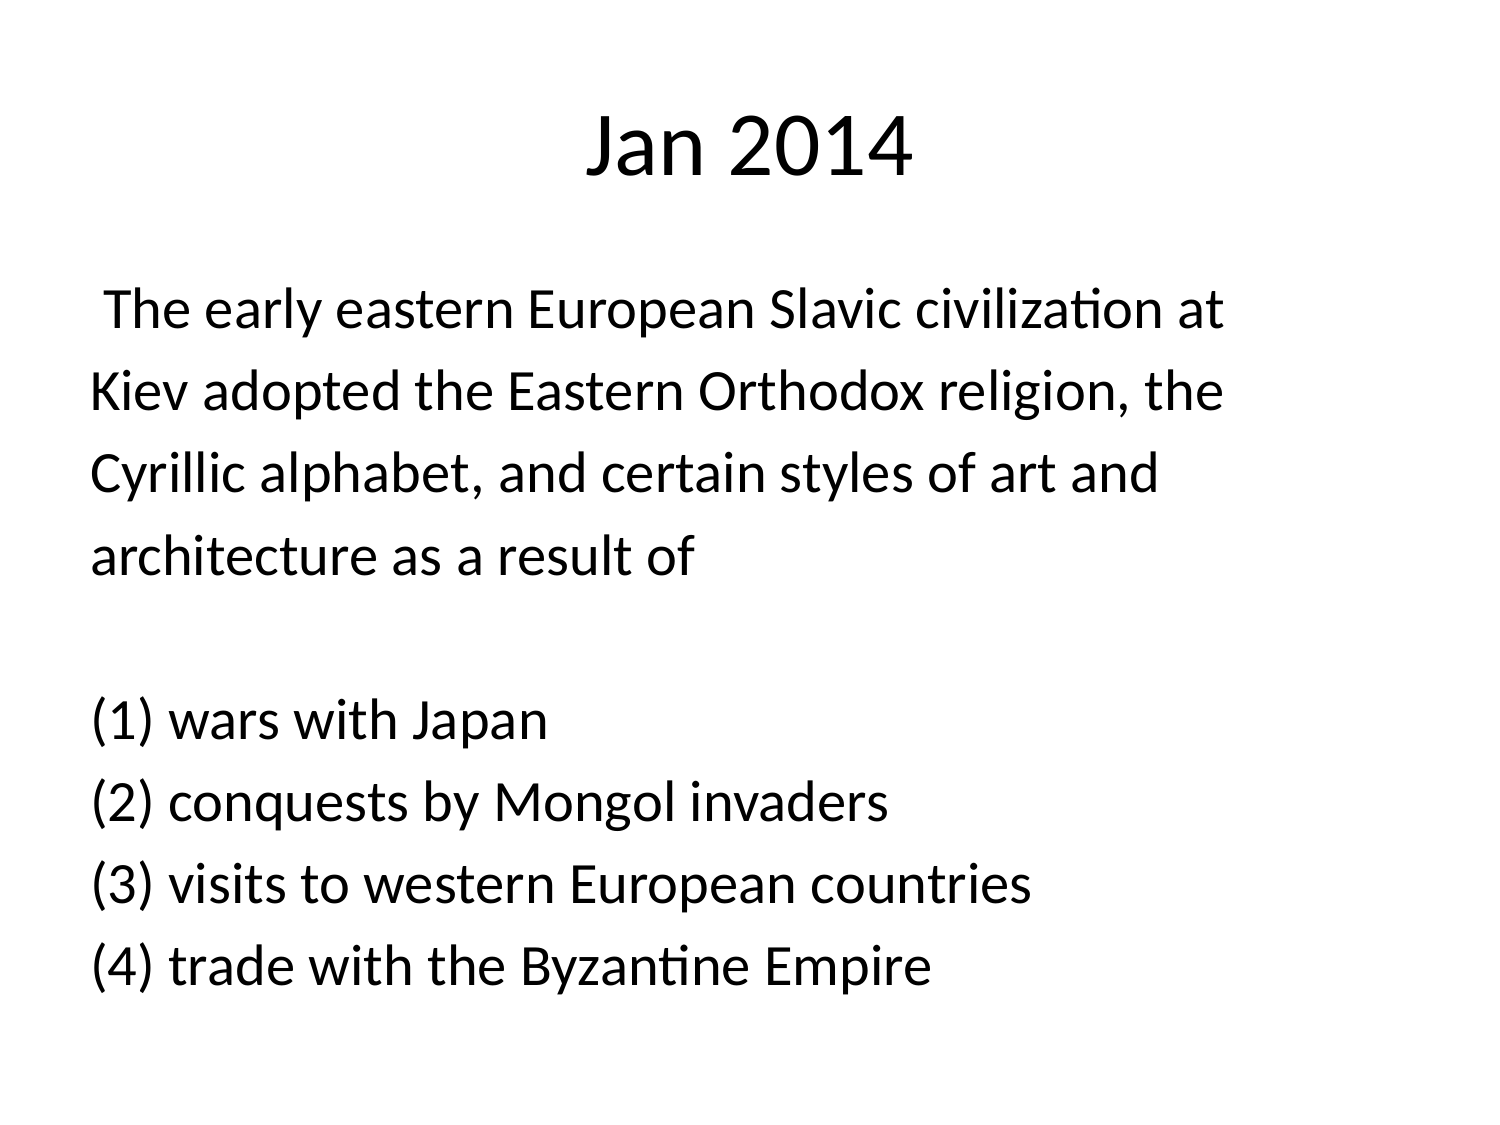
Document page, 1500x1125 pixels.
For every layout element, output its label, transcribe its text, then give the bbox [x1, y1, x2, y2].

title Jan 2014 [75, 45, 1425, 233]
list The early eastern European Slavic civilization at Kiev adopted the Eastern Orthodox religion, the Cyrillic alphabet, and certain styles of art and architecture as a result of (1) wars with Japan (2) conquests by Mongol invaders (3) visits to western European countries (4) trade with the Byzantine Empire [75, 262, 1425, 1005]
